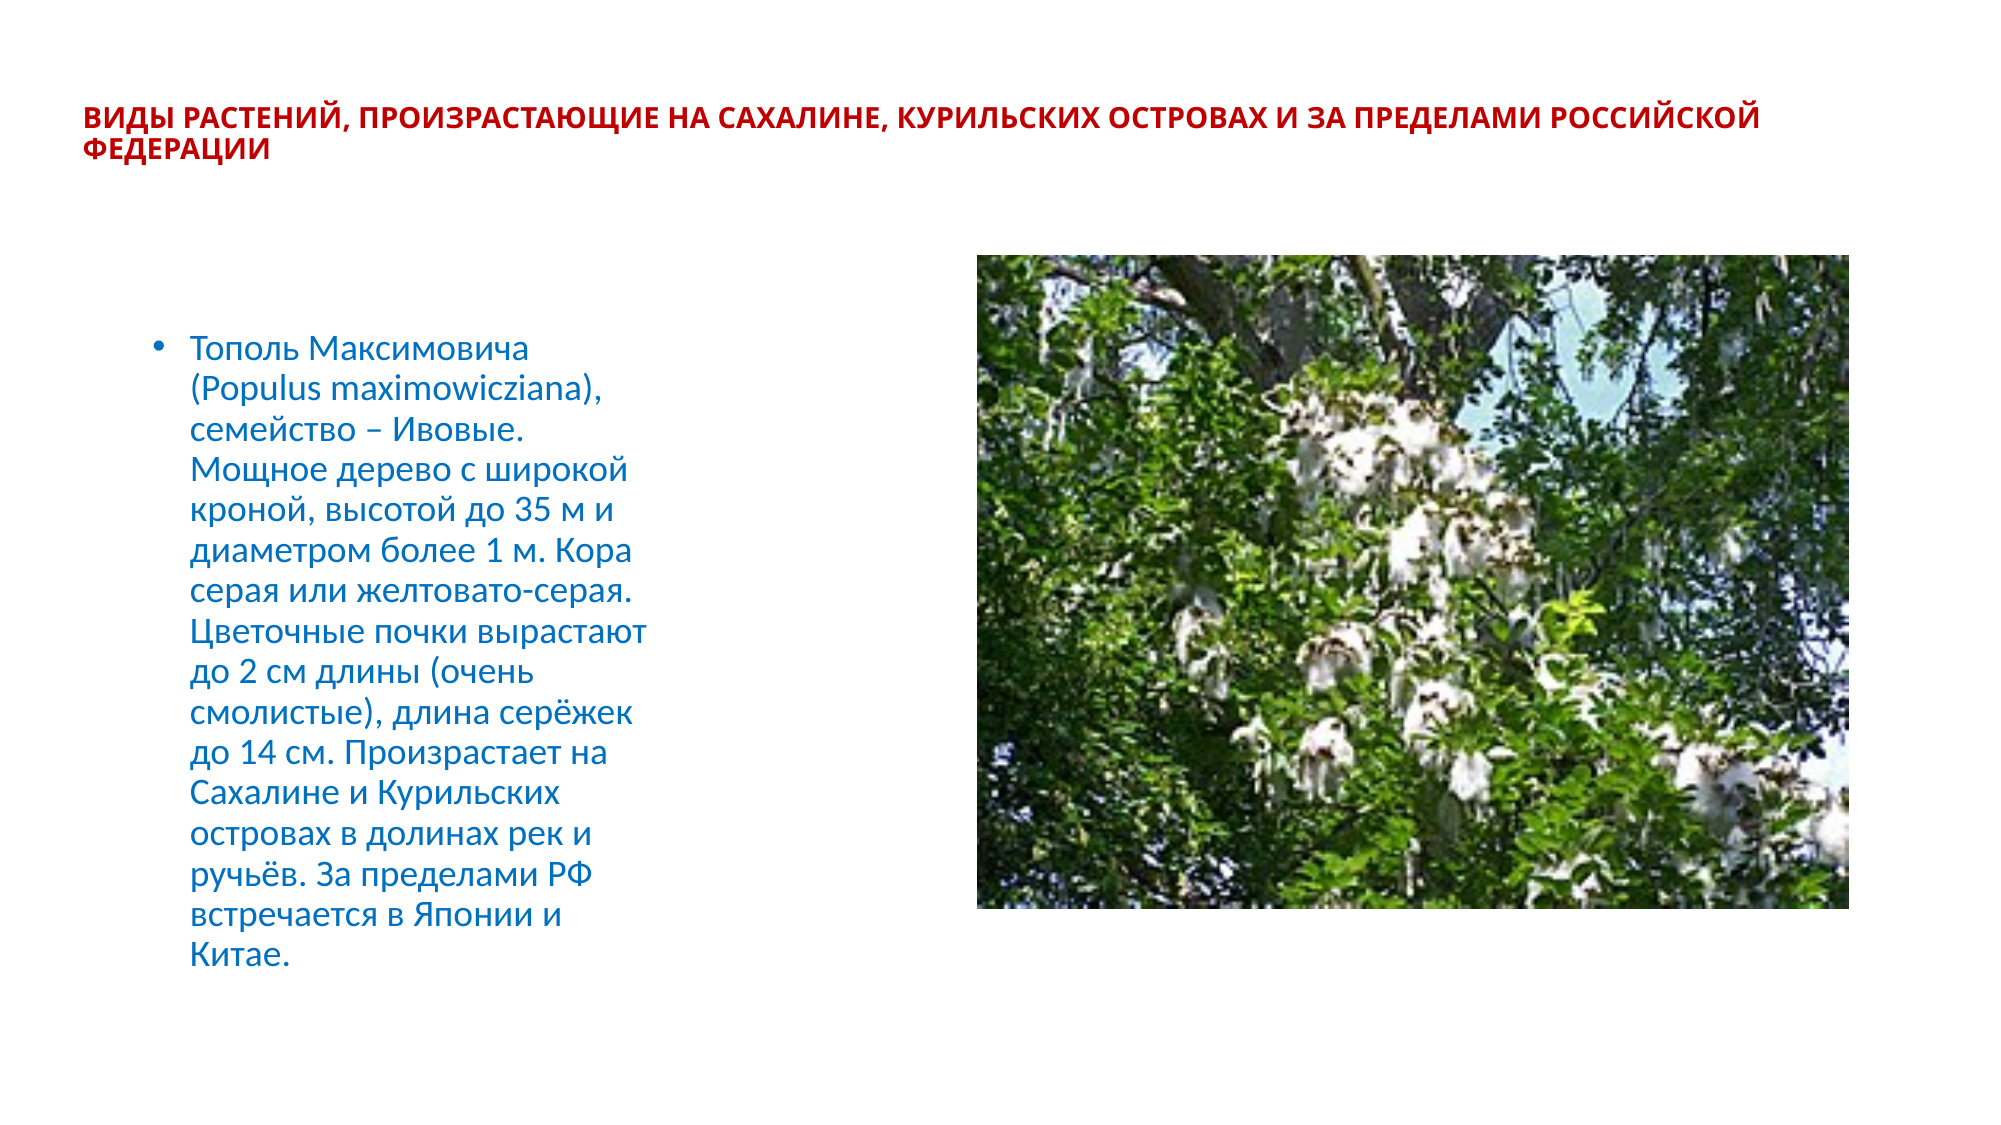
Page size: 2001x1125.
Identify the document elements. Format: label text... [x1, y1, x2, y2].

list Тополь Максимовича (Populus maximowicziana), семейство – Ивовые. Мощное дерево с широкой кроной, высотой до 35 м и диаметром более 1 м. Кора серая или желтовато-серая. Цветочные почки вырастают до 2 см длины (очень смолистые), длина серёжек до 14 см. Произрастает на Сахалине и Курильских островах в долинах рек и ручьёв. За пределами РФ встречается в Японии и Китае. [137, 320, 677, 1014]
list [977, 255, 1849, 909]
title ВИДЫ РАСТЕНИЙ, ПРОИЗРАСТАЮЩИЕ НА САХАЛИНЕ, КУРИЛЬСКИХ ОСТРОВАХ И ЗА ПРЕДЕЛАМИ РОССИЙСКОЙ ФЕДЕРАЦИИ [67, 50, 1863, 220]
